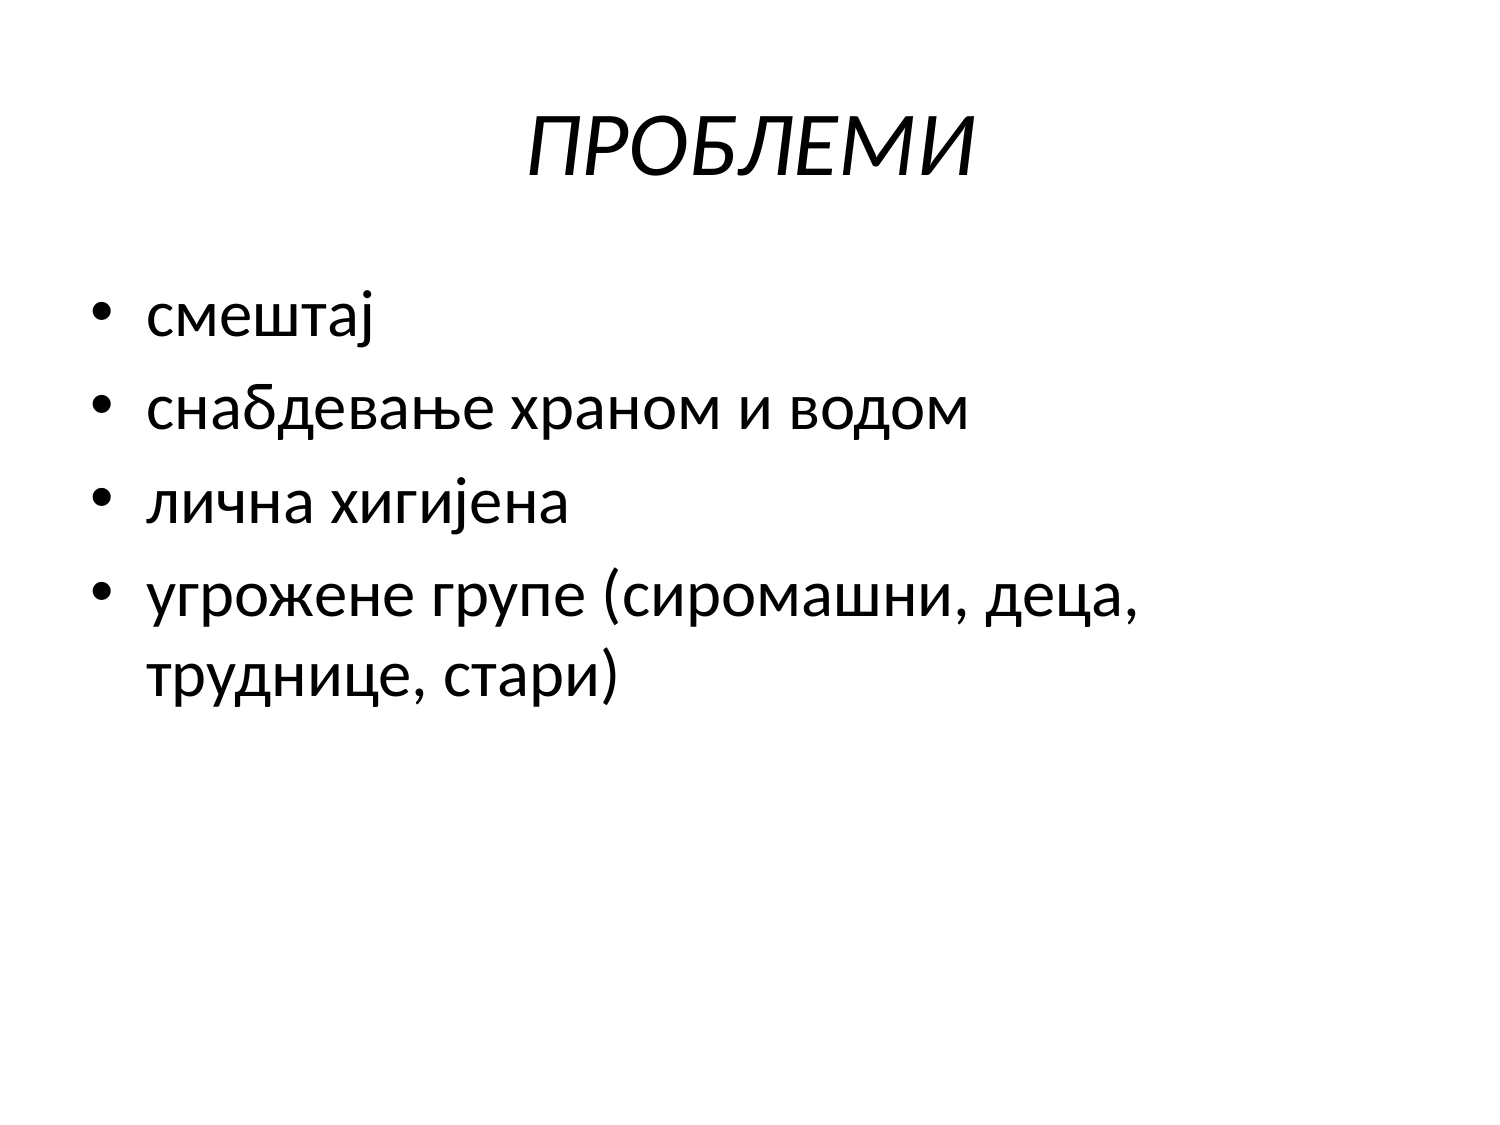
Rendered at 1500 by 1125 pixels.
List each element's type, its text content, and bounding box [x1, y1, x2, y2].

list смештај снабдевање храном и водом лична хигијена угрожене групе (сиромашни, деца, труднице, стари) [75, 262, 1425, 1005]
title ПРОБЛЕМИ [75, 45, 1425, 233]
